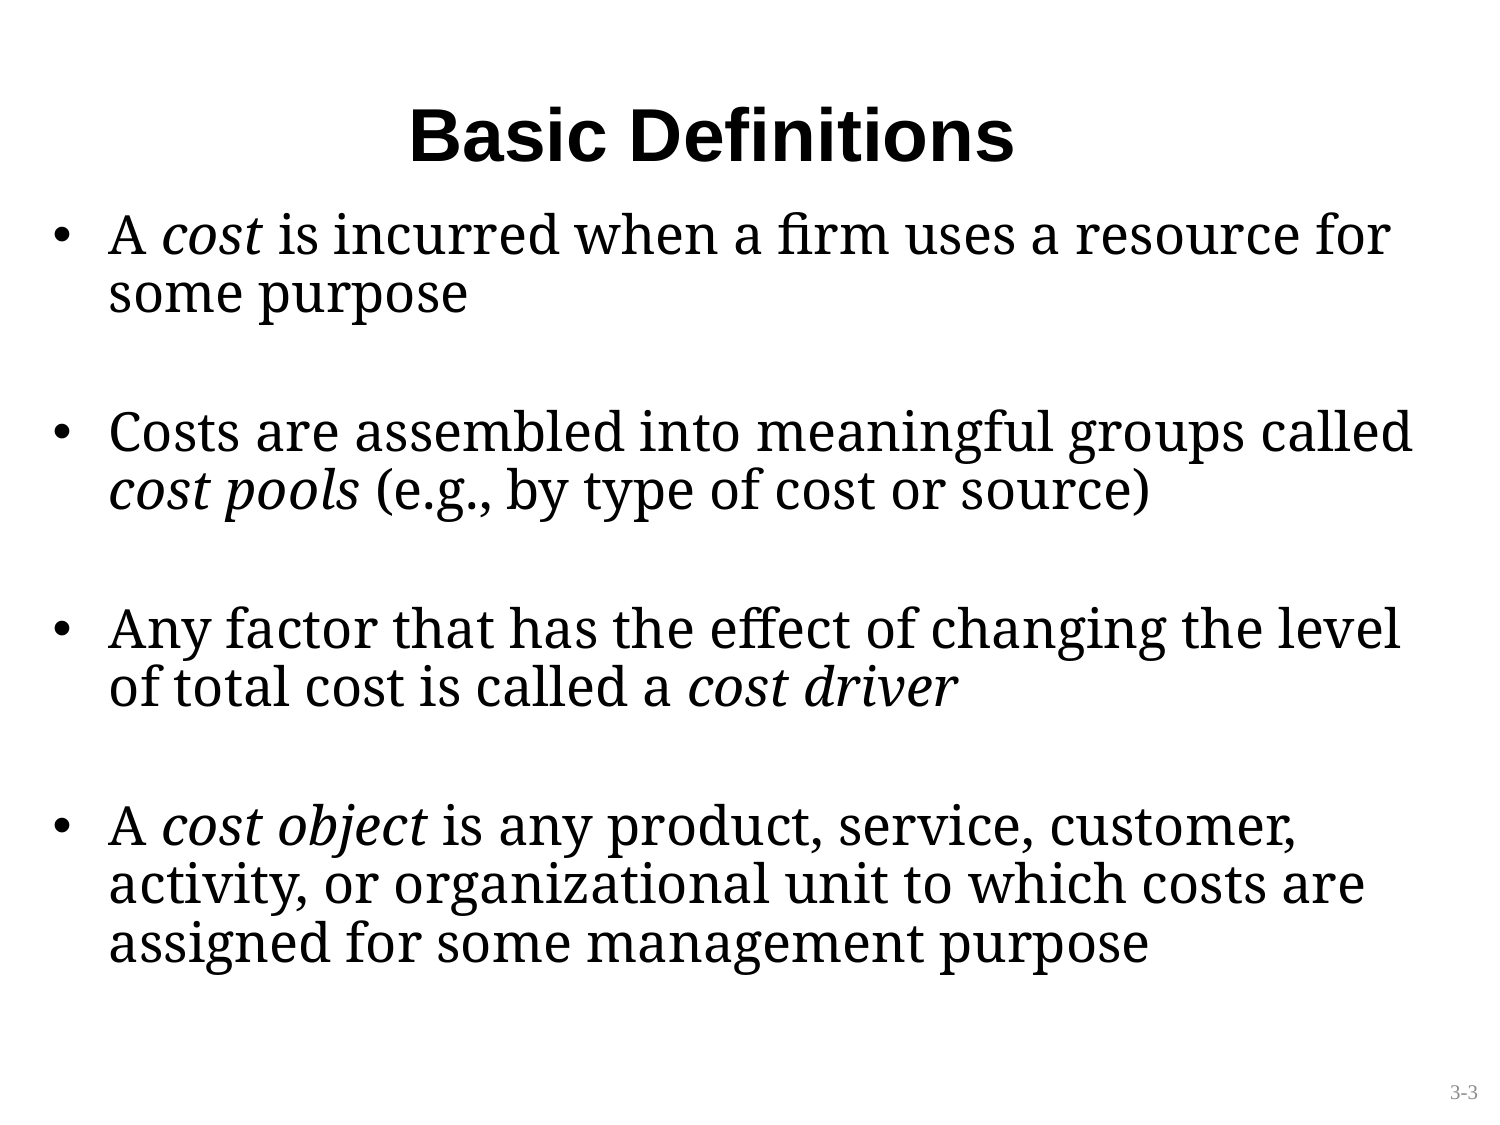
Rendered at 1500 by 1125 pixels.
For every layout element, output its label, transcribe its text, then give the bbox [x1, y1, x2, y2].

slide_number 3-3 [1417, 1068, 1494, 1114]
list A cost is incurred when a firm uses a resource for some purpose Costs are assembled into meaningful groups called cost pools (e.g., by type of cost or source) Any factor that has the effect of changing the level of total cost is called a cost driver A cost object is any product, service, customer, activity, or organizational unit to which costs are assigned for some management purpose [37, 199, 1463, 1026]
title Basic Definitions [362, 74, 1063, 188]
